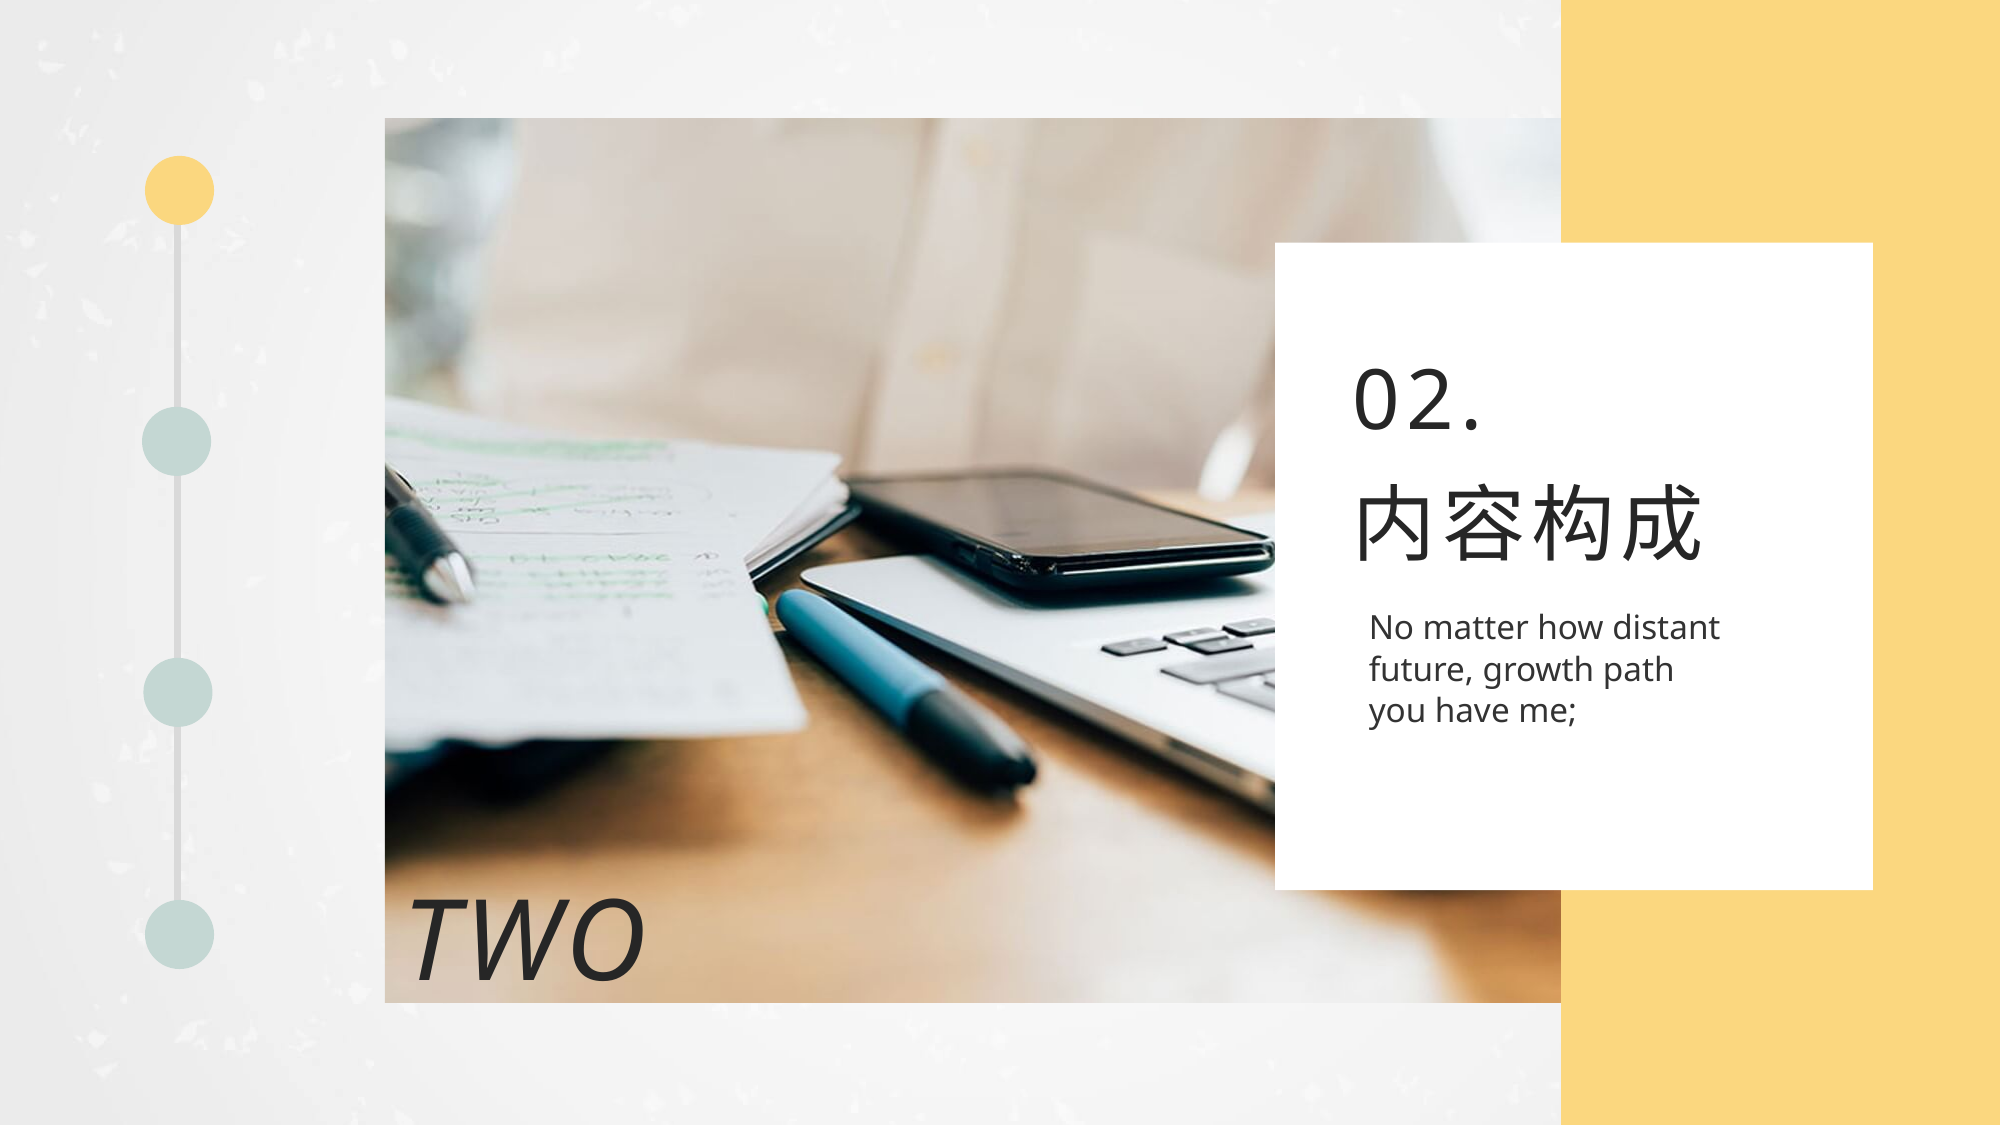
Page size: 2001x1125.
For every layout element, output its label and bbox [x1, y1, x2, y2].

text_box [1274, 242, 1874, 891]
text_box [141, 155, 215, 970]
picture [0, 0, 2000, 1125]
